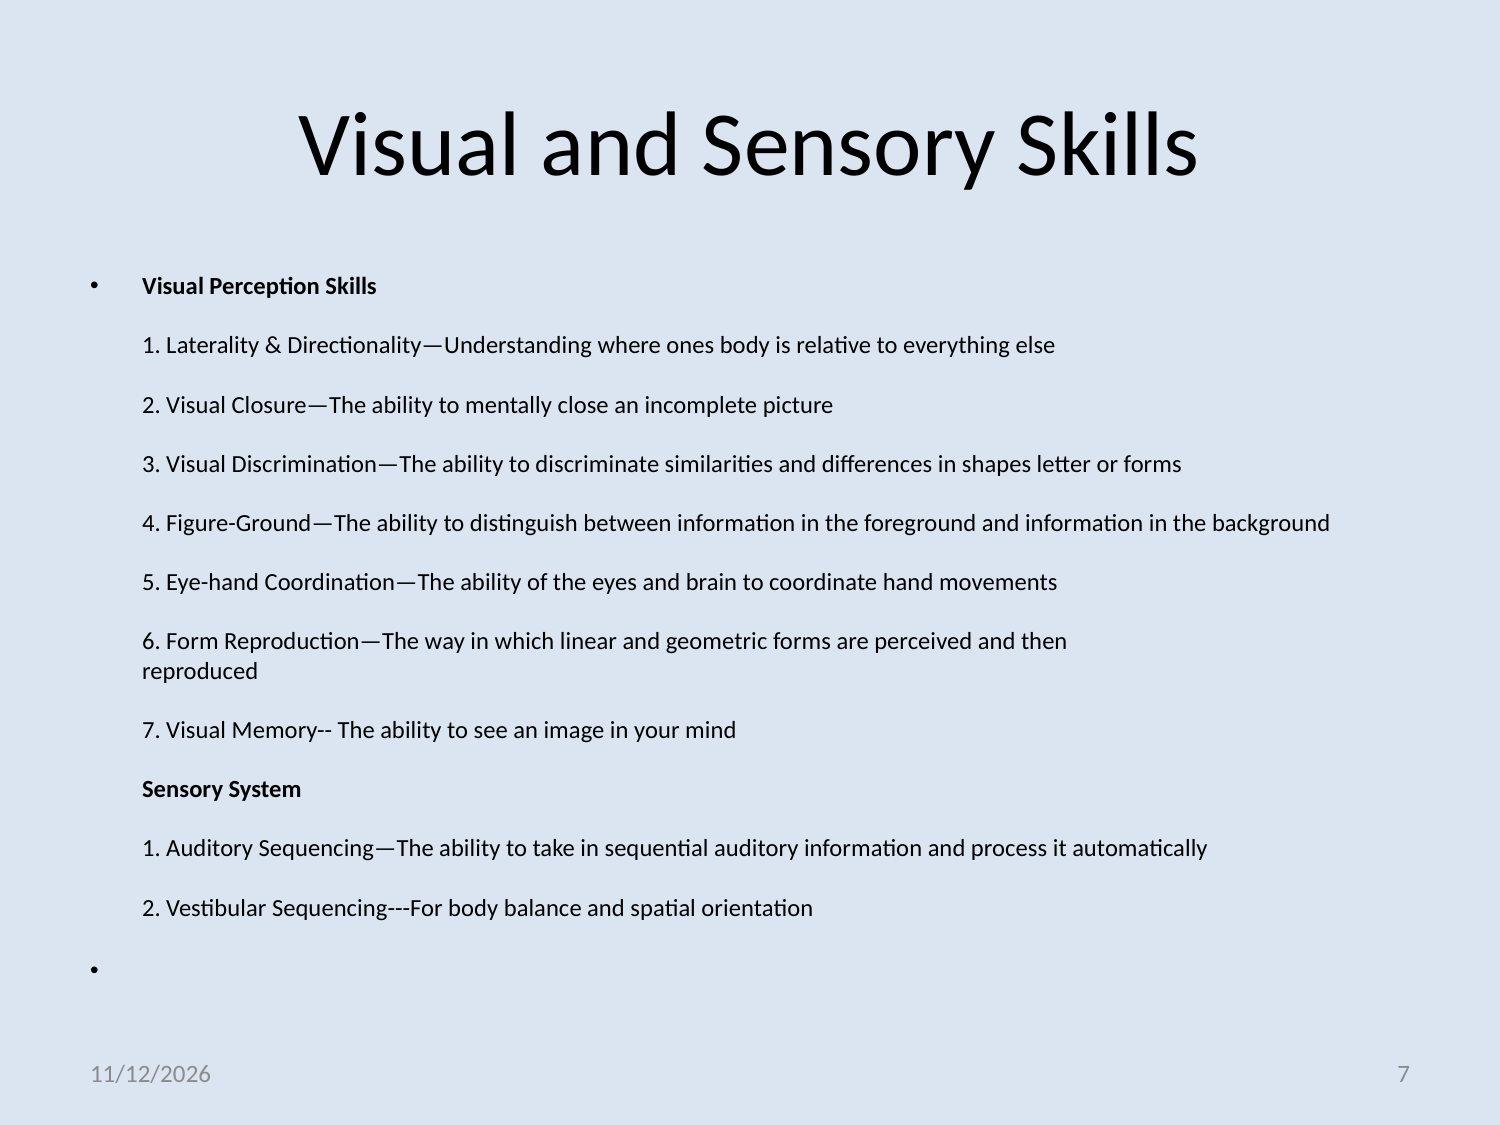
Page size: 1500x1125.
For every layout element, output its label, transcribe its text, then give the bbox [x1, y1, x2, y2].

title Visual and Sensory Skills [75, 45, 1425, 233]
slide_number 7 [1074, 1042, 1425, 1103]
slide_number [75, 1042, 425, 1103]
list Visual Perception Skills 1. Laterality & Directionality—Understanding where ones body is relative to everything else 2. Visual Closure—The ability to mentally close an incomplete picture 3. Visual Discrimination—The ability to discriminate similarities and differences in shapes letter or forms 4. Figure-Ground—The ability to distinguish between information in the foreground and information in the background 5. Eye-hand Coordination—The ability of the eyes and brain to coordinate hand movements 6. Form Reproduction—The way in which linear and geometric forms are perceived and then reproduced 7. Visual Memory-- The ability to see an image in your mind Sensory System 1. Auditory Sequencing—The ability to take in sequential auditory information and process it automatically 2. Vestibular Sequencing---For body balance and spatial orientation [75, 262, 1425, 1005]
